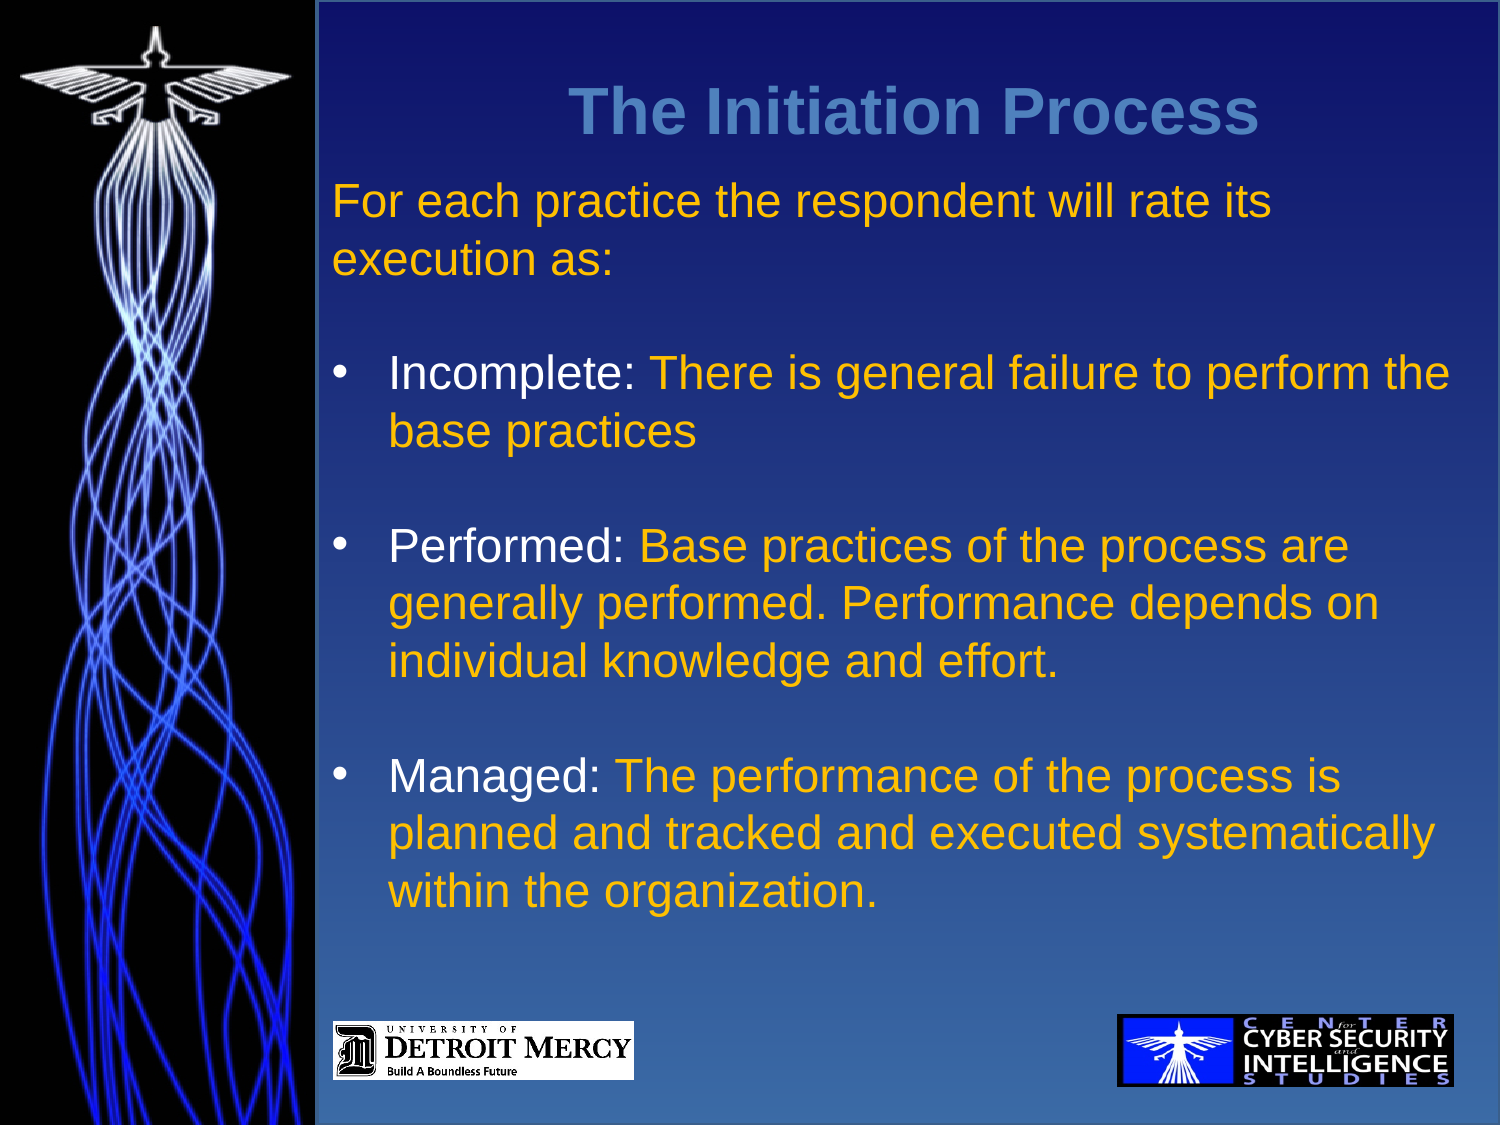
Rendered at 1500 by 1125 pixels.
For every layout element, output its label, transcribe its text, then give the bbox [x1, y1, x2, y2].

picture [1117, 1013, 1455, 1087]
text_box [320, 874, 1500, 1125]
text_box The Initiation Process [367, 59, 1463, 157]
picture [0, 0, 316, 1125]
text_box [317, 0, 1500, 161]
picture [332, 1021, 634, 1080]
text_box For each practice the respondent will rate its execution as: Incomplete: There is general failure to perform the base practices Performed: Base practices of the process are generally performed. Performance depends on individual knowledge and effort. Managed: The performance of the process is planned and tracked and executed systematically within the organization. [320, 161, 1500, 874]
